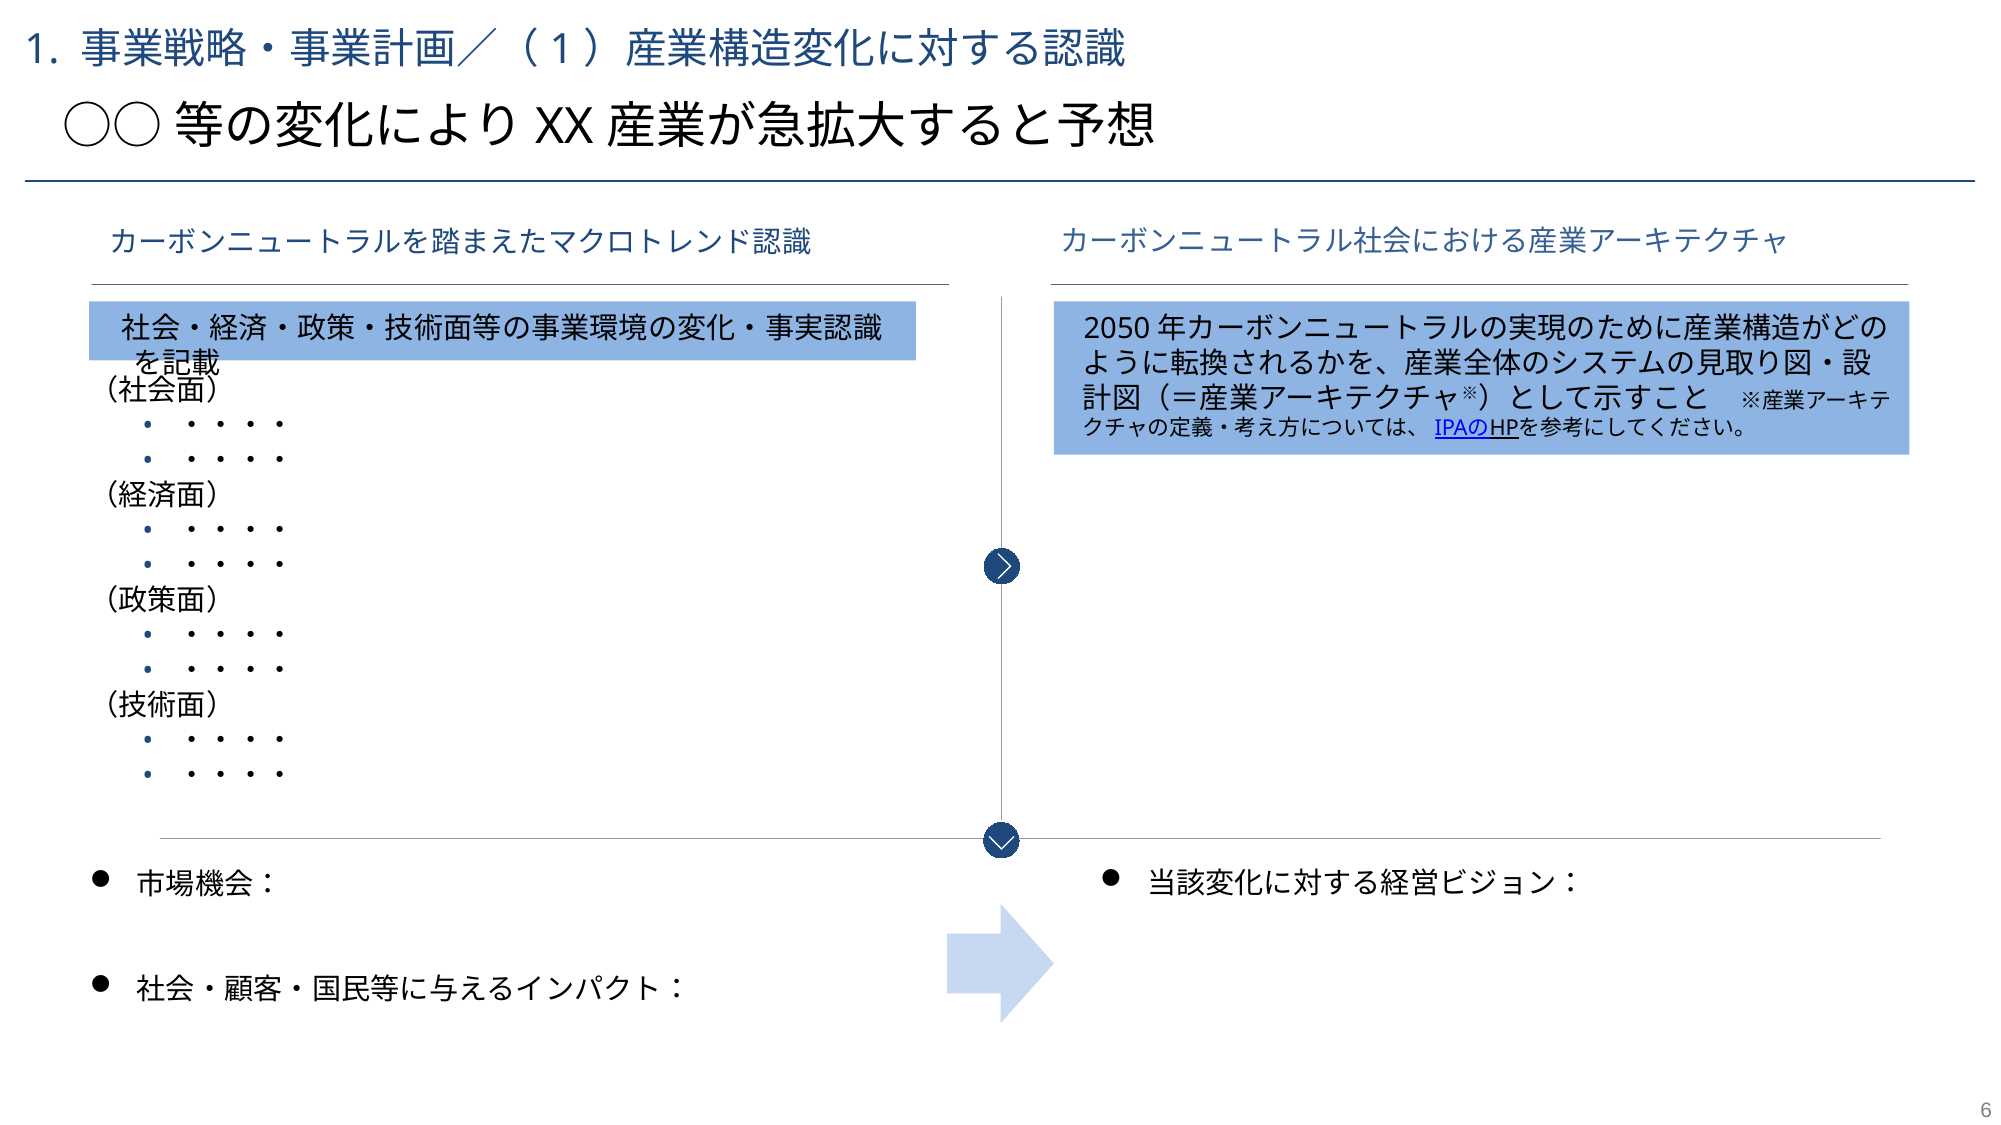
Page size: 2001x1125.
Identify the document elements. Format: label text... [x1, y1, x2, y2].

text_box ○○等の変化によりXX産業が急拡大すると予想 [62, 100, 1908, 155]
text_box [983, 296, 1020, 820]
text_box 2050年カーボンニュートラルの実現のために産業構造がどのように転換されるかを、産業全体のシステムの見取り図・設計図（＝産業アーキテクチャ※）として示すこと ※産業アーキテクチャの定義・考え方については、IPAのHPを参考にしてください。 [1053, 301, 1910, 455]
text_box カーボンニュートラル社会における産業アーキテクチャ [1045, 210, 1819, 269]
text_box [983, 822, 1020, 859]
text_box 社会・経済・政策・技術面等の事業環境の変化・事実認識を記載 [88, 301, 917, 361]
text_box [946, 902, 1055, 1025]
text_box 市場機会： 社会・顧客・国民等に与えるインパクト： [89, 857, 923, 1083]
text_box カーボンニュートラルを踏まえたマクロトレンド認識 [93, 211, 943, 270]
text_box 当該変化に対する経営ビジョン： [1099, 856, 1662, 1051]
text_box 1. 事業戦略・事業計画／（1）産業構造変化に対する認識 [24, 28, 1818, 74]
text_box （社会面） ・・・・ ・・・・ （経済面） ・・・・ ・・・・ （政策面） ・・・・ ・・・・ （技術面） ・・・・ ・・・・ [88, 363, 923, 743]
